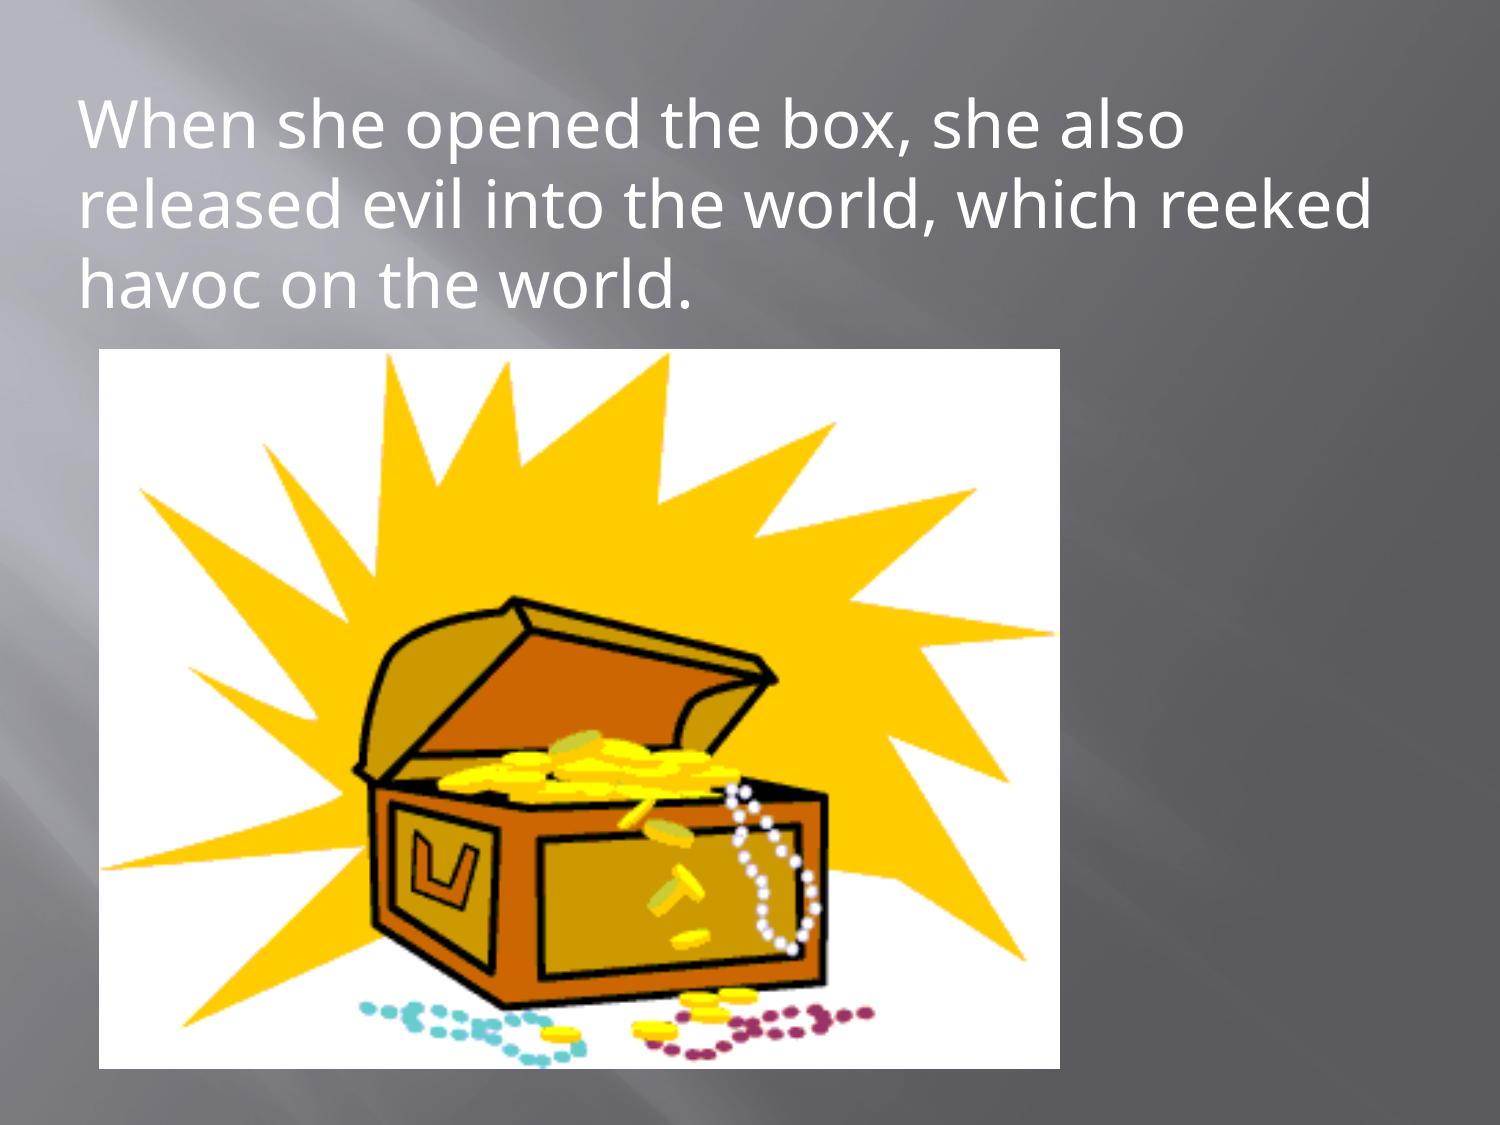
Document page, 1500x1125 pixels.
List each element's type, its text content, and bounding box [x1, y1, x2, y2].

text_box When she opened the box, she also released evil into the world, which reeked havoc on the world. [62, 74, 1450, 330]
picture [99, 349, 1061, 1069]
